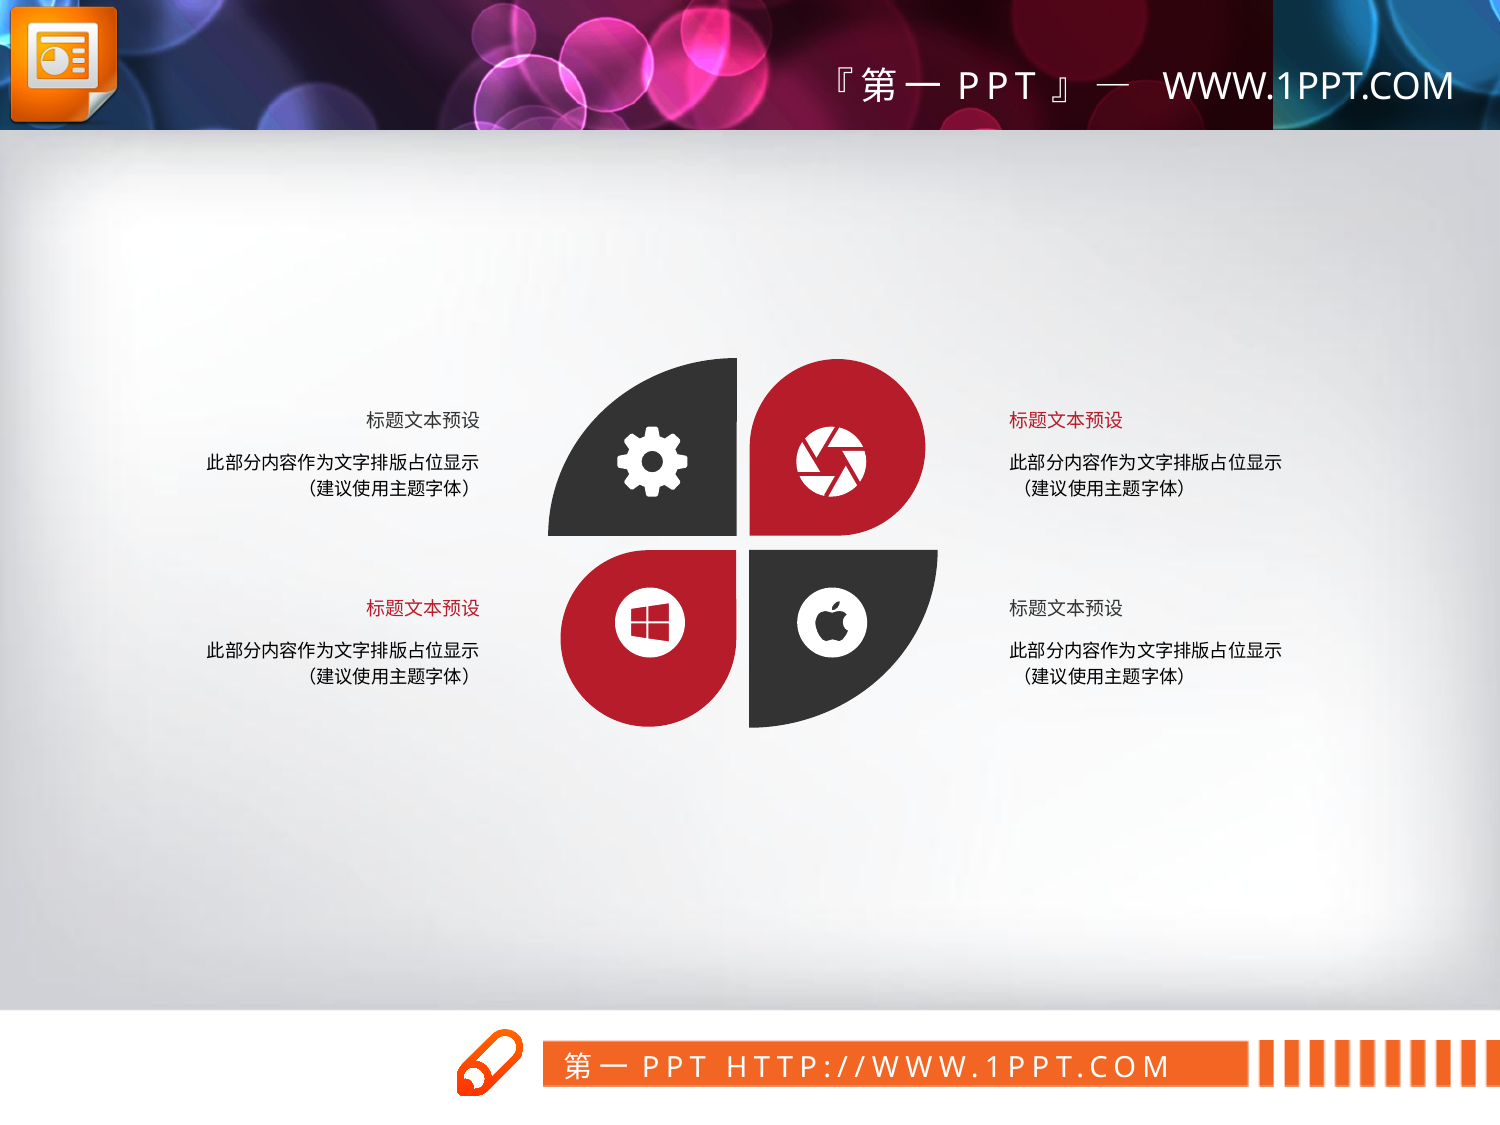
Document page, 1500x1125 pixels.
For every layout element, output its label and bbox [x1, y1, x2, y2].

text_box [190, 588, 496, 696]
text_box [805, 426, 835, 458]
text_box [796, 442, 821, 472]
text_box [617, 426, 688, 497]
text_box [828, 465, 858, 497]
text_box [827, 427, 863, 447]
text_box [615, 587, 685, 658]
text_box [799, 476, 835, 496]
text_box [994, 588, 1300, 696]
text_box [749, 549, 938, 728]
text_box [994, 401, 1300, 509]
text_box [842, 450, 867, 482]
text_box [560, 550, 737, 727]
picture [543, 1040, 1500, 1087]
text_box [797, 587, 868, 658]
text_box [749, 359, 926, 536]
text_box [190, 401, 496, 509]
text_box [548, 358, 737, 536]
picture [0, 0, 1500, 1012]
